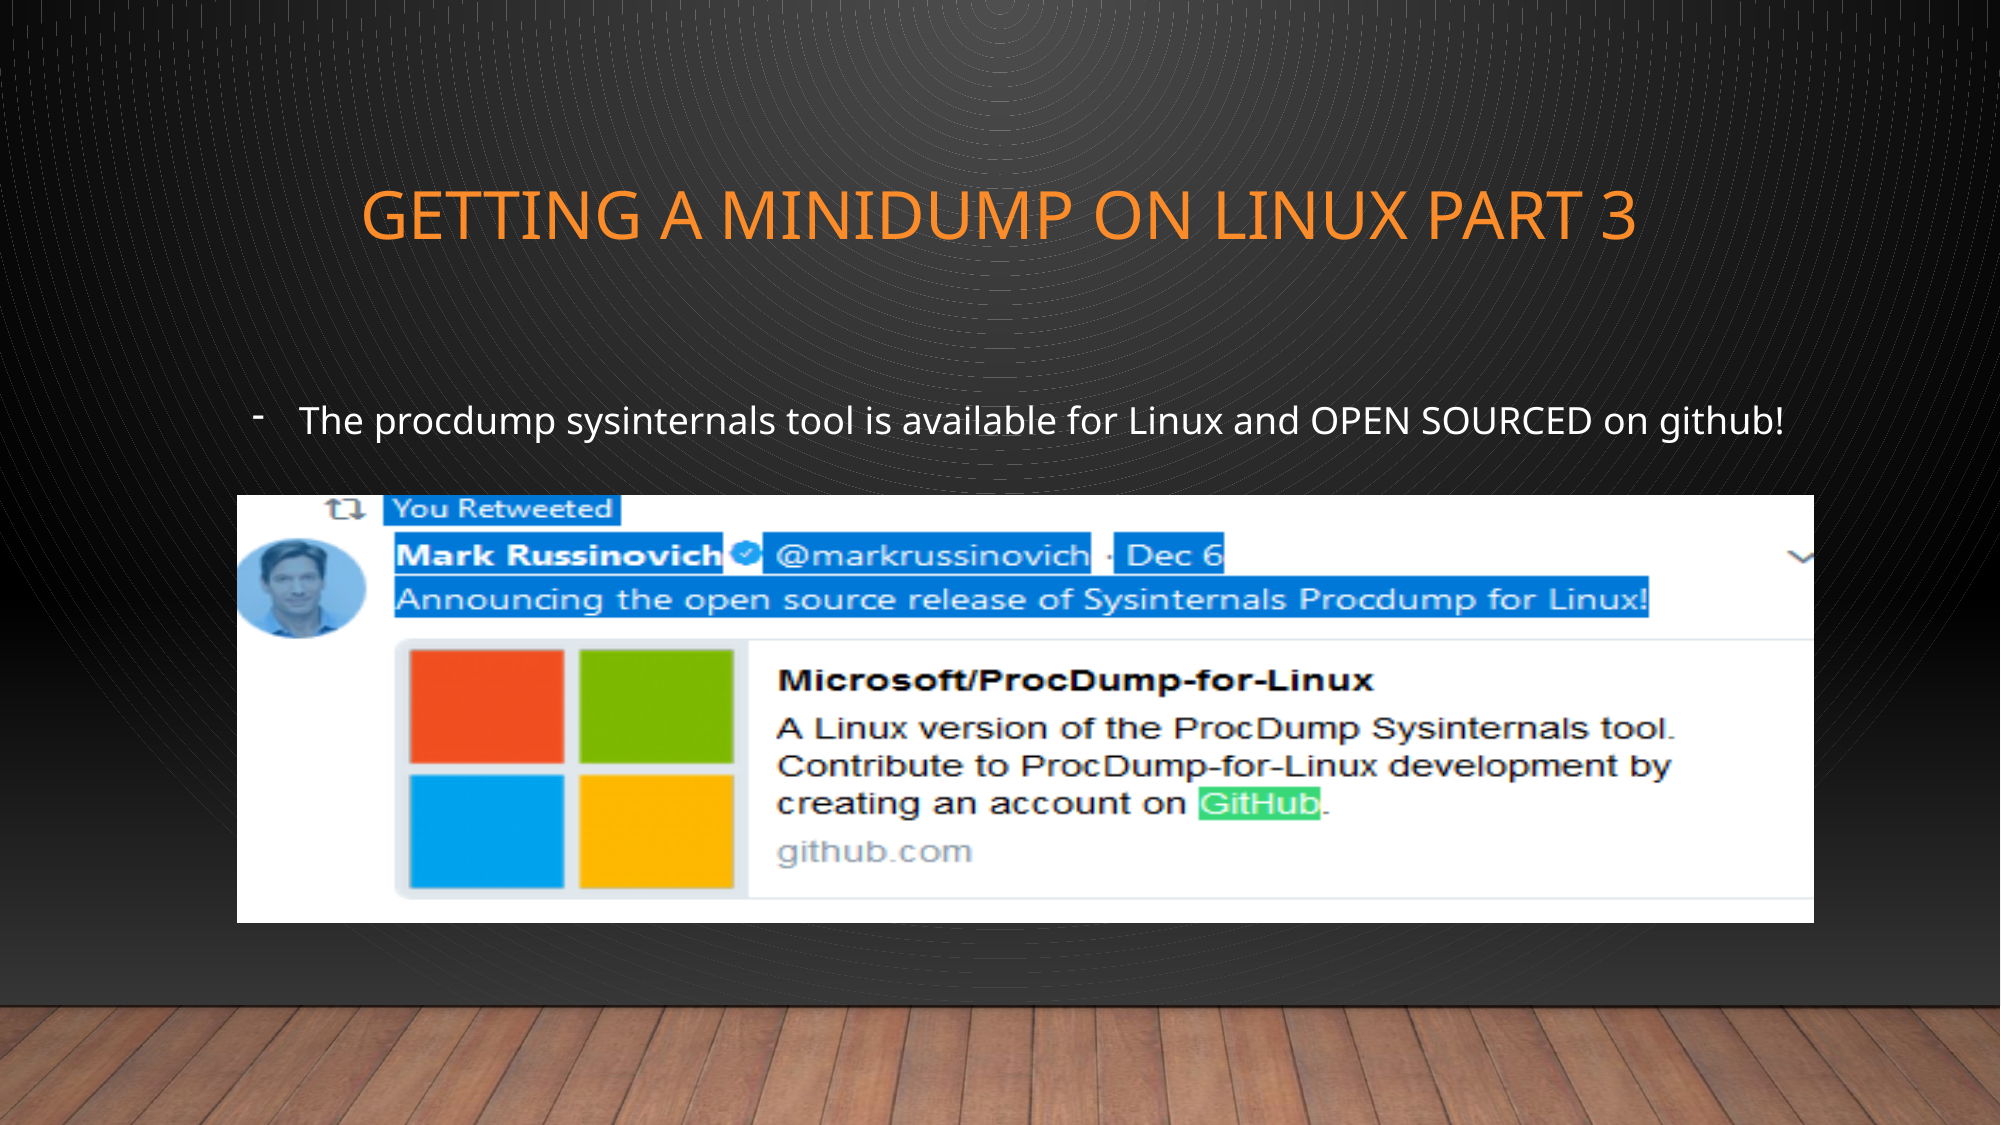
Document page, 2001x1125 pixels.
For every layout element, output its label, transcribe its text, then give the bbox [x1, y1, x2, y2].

title GETTING A MINIDUMP ON LINUX PART 3 [238, 131, 1763, 305]
text_box The procdump sysinternals tool is available for Linux and OPEN SOURCED on github! [237, 389, 1841, 495]
picture [0, 1005, 2000, 1125]
picture [237, 495, 1815, 924]
